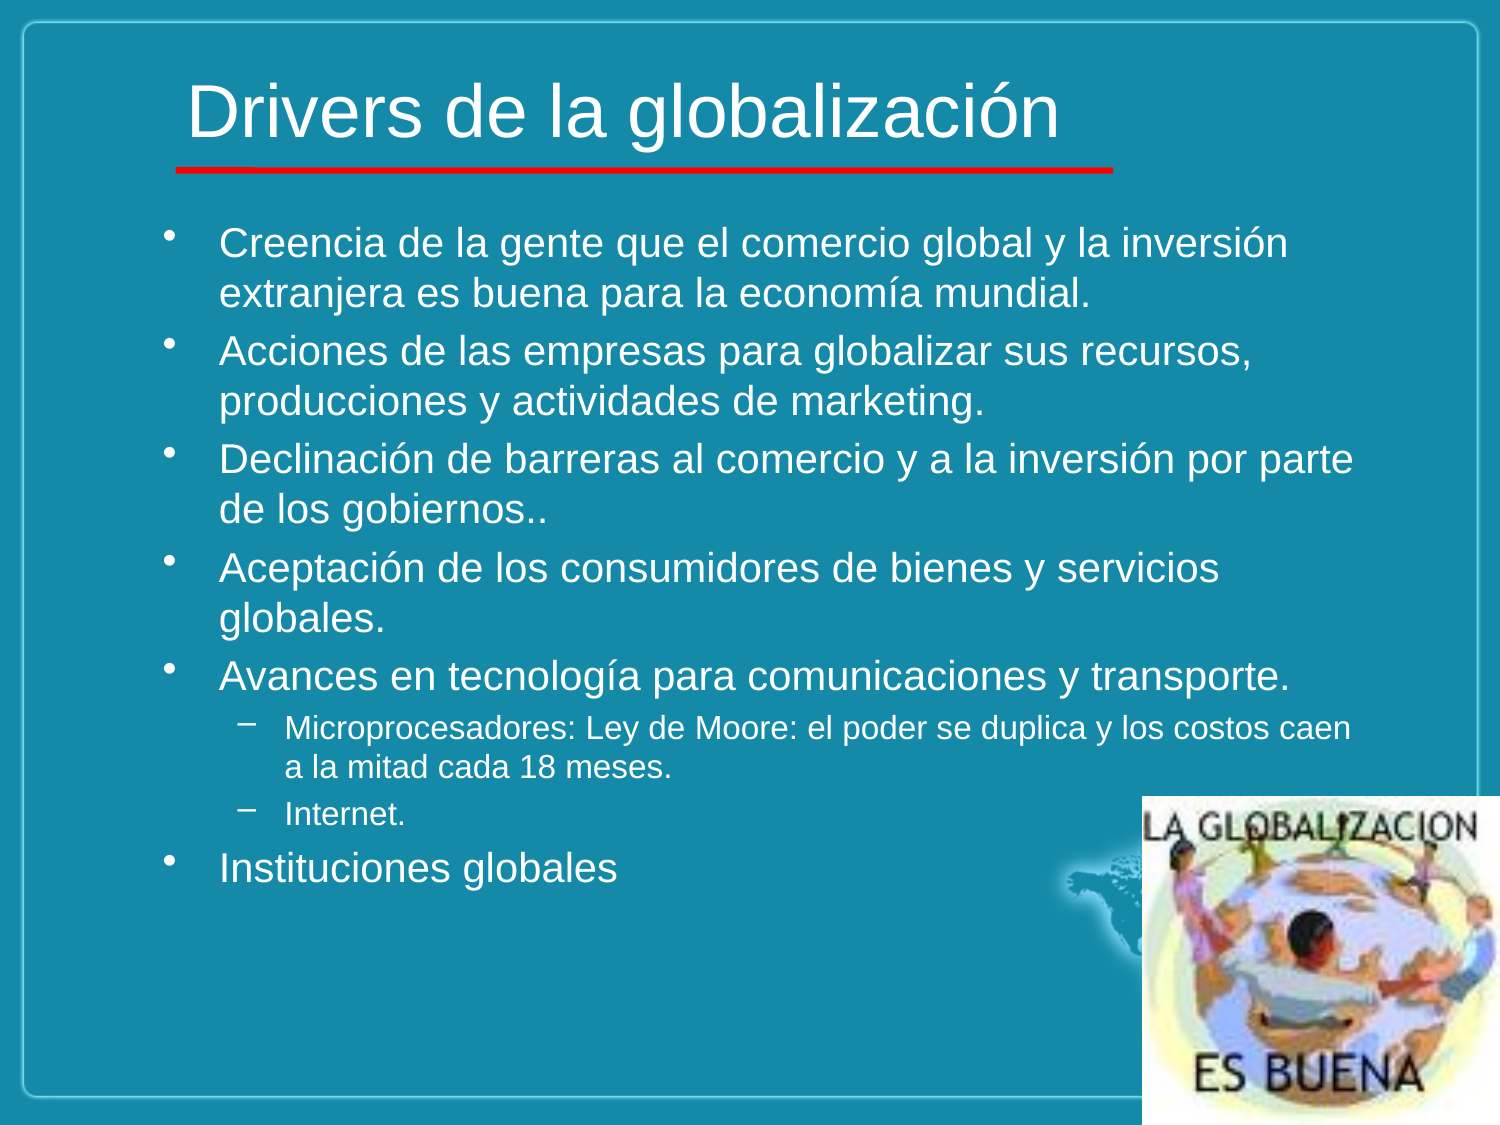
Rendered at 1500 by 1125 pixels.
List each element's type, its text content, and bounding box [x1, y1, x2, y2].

title Drivers de la globalización [170, 36, 1436, 179]
list Creencia de la gente que el comercio global y la inversión extranjera es buena para la economía mundial. Acciones de las empresas para globalizar sus recursos, producciones y actividades de marketing. Declinación de barreras al comercio y a la inversión por parte de los gobiernos.. Aceptación de los consumidores de bienes y servicios globales. Avances en tecnología para comunicaciones y transporte. Microprocesadores: Ley de Moore: el poder se duplica y los costos caen a la mitad cada 18 meses. Internet. Instituciones globales [147, 207, 1383, 1064]
picture [0, 0, 1500, 1125]
